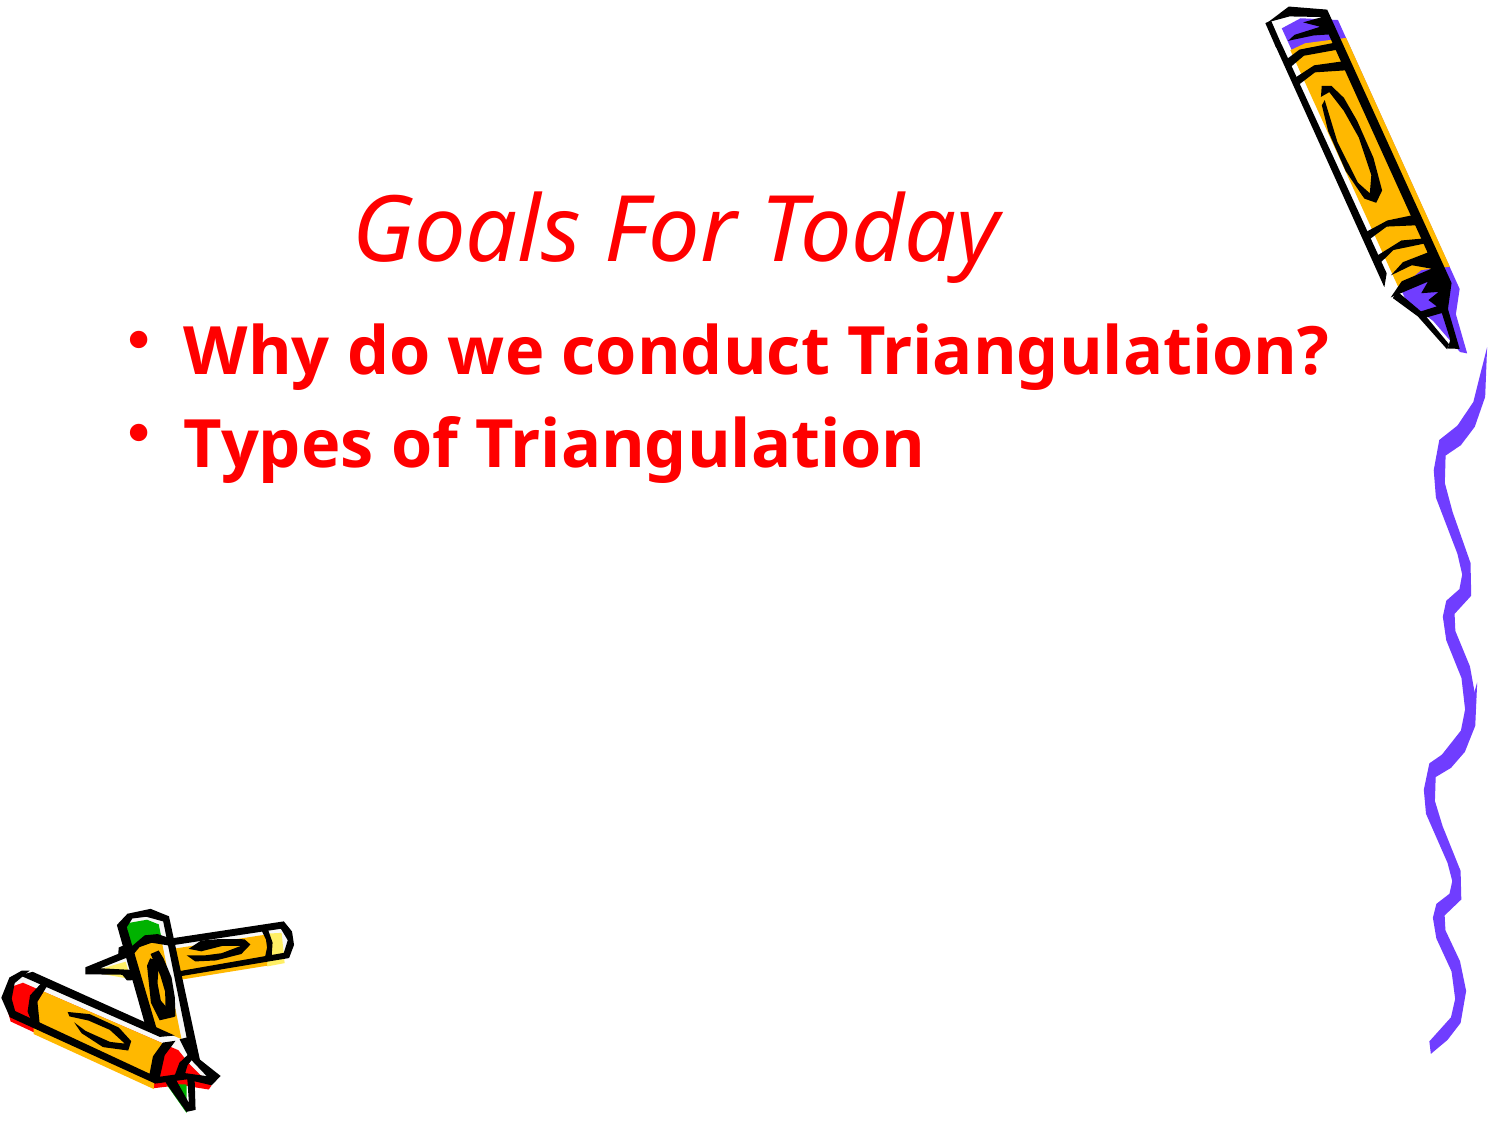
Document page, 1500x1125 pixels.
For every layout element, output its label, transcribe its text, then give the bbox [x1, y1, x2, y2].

list Why do we conduct Triangulation? Types of Triangulation [112, 299, 1376, 901]
title Goals For Today [112, 24, 1240, 288]
